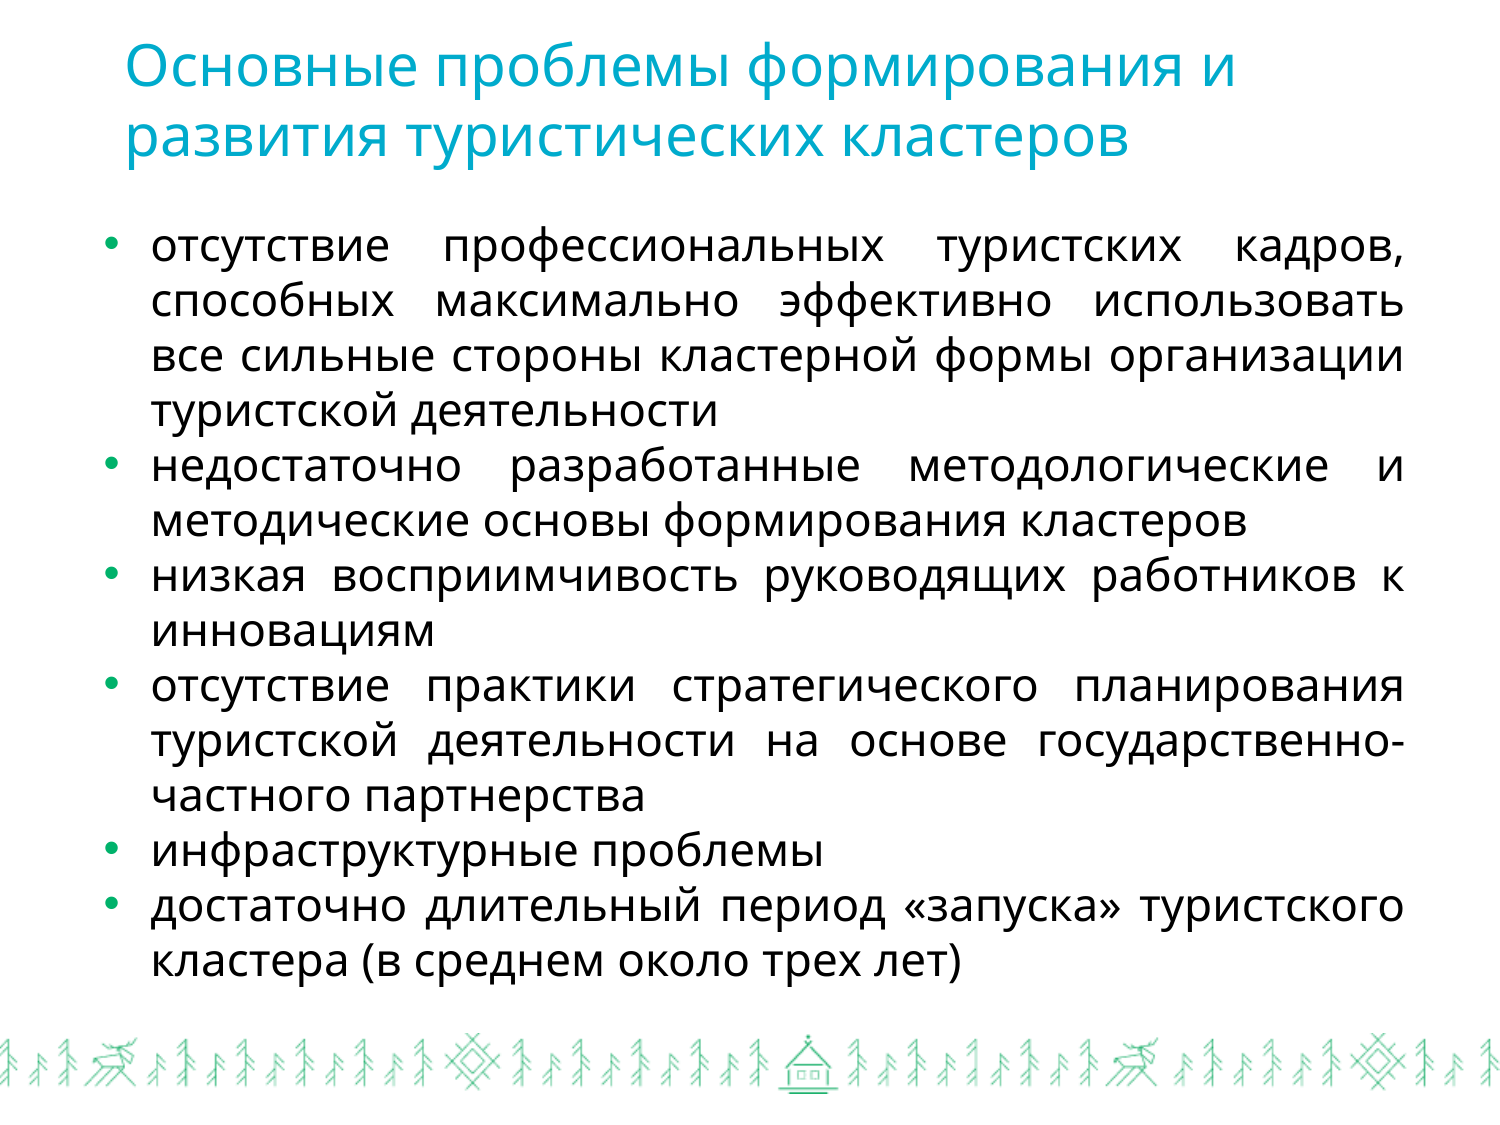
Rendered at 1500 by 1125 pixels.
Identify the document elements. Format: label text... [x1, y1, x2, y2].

text_box Основные проблемы формирования и развития туристических кластеров [109, 20, 1424, 176]
text_box отсутствие профессиональных туристских кадров, способных максимально эффективно использовать все сильные стороны кластерной формы организации туристской деятельности недостаточно разработанные методологические и методические основы формирования кластеров низкая восприимчивость руководящих работников к инновациям отсутствие практики стратегического планирования туристской деятельности на основе государственно-частного партнерства инфраструктурные проблемы достаточно длительный период «запуска» туристского кластера (в среднем около трех лет) [88, 208, 1421, 993]
picture [0, 1032, 1500, 1095]
